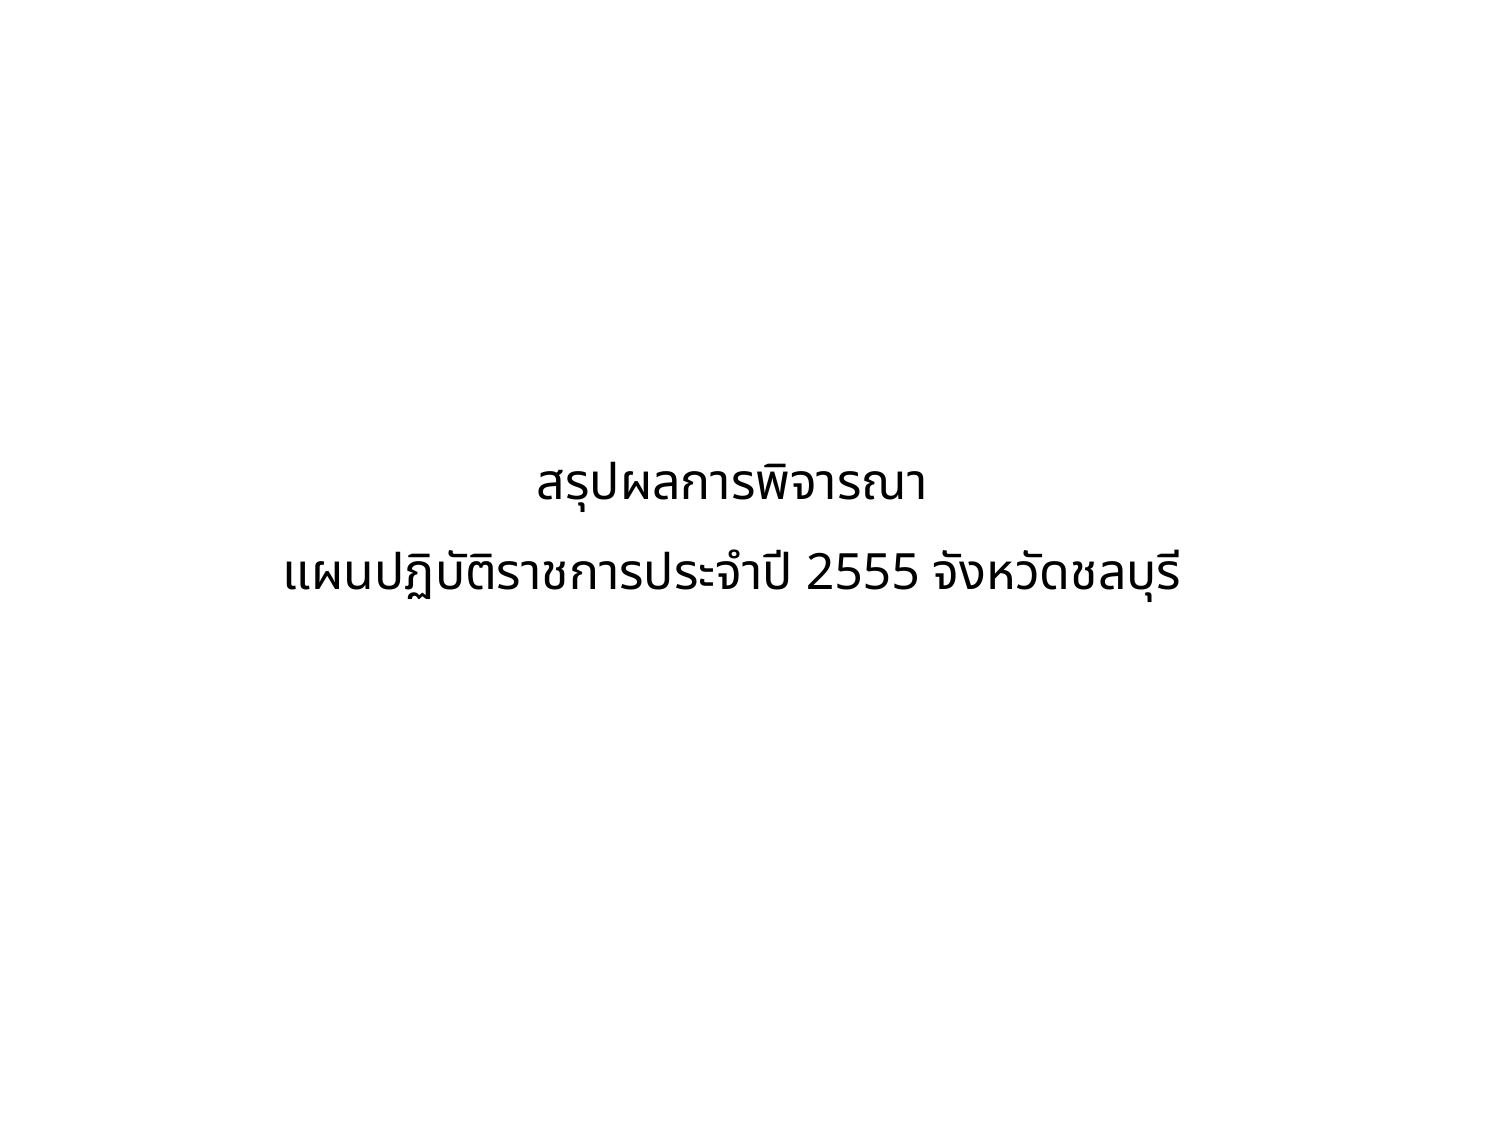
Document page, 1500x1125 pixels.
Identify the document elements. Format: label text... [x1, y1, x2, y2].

title สรุปผลการพิจารณา แผนปฏิบัติราชการประจำปี 2555 จังหวัดชลบุรี [76, 326, 1388, 693]
